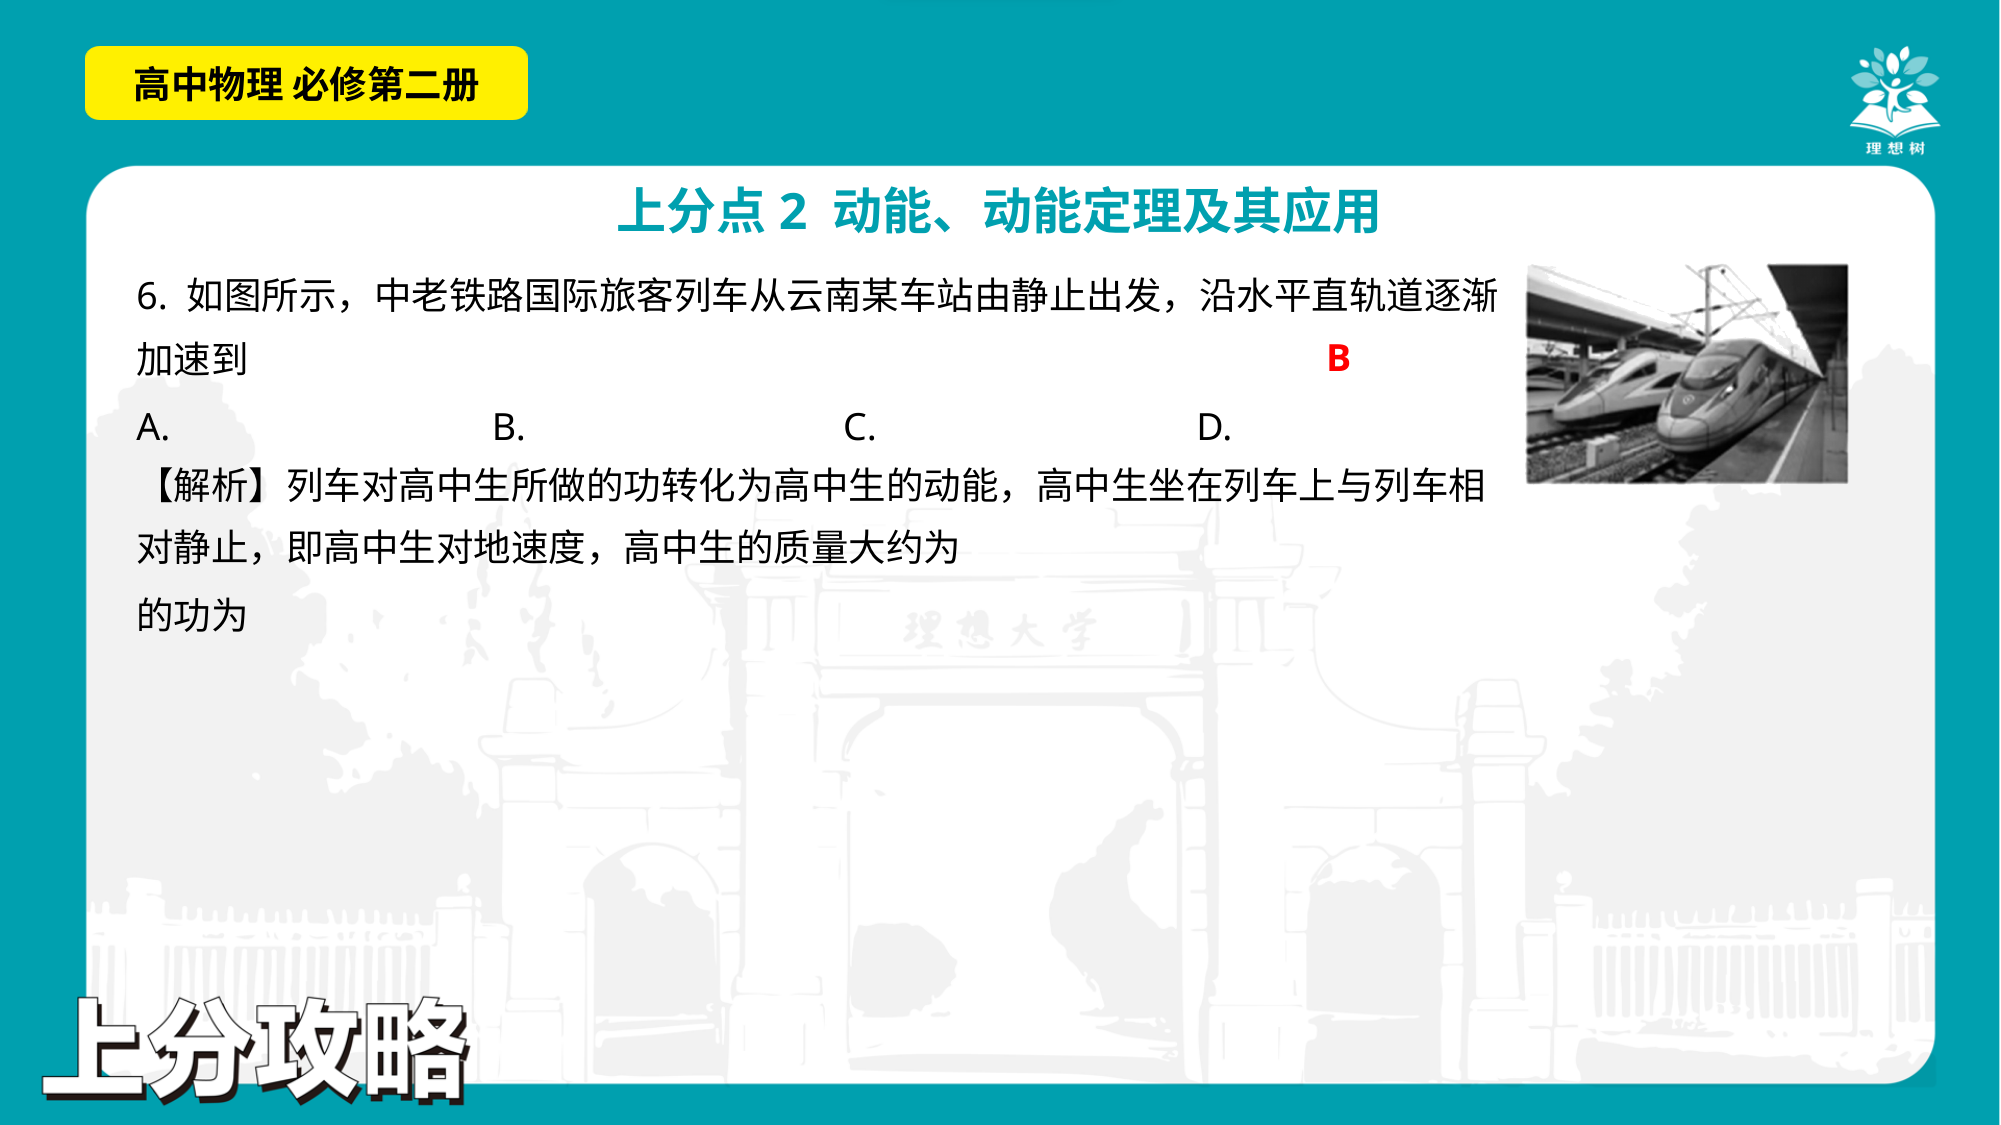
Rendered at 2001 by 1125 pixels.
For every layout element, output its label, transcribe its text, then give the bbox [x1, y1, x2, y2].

text_box 【解析】列车对高中生所做的功转化为高中生的动能，高中生坐在列车上与列车相 [136, 439, 1517, 500]
text_box B [1311, 314, 1366, 373]
picture [0, 0, 2000, 1125]
